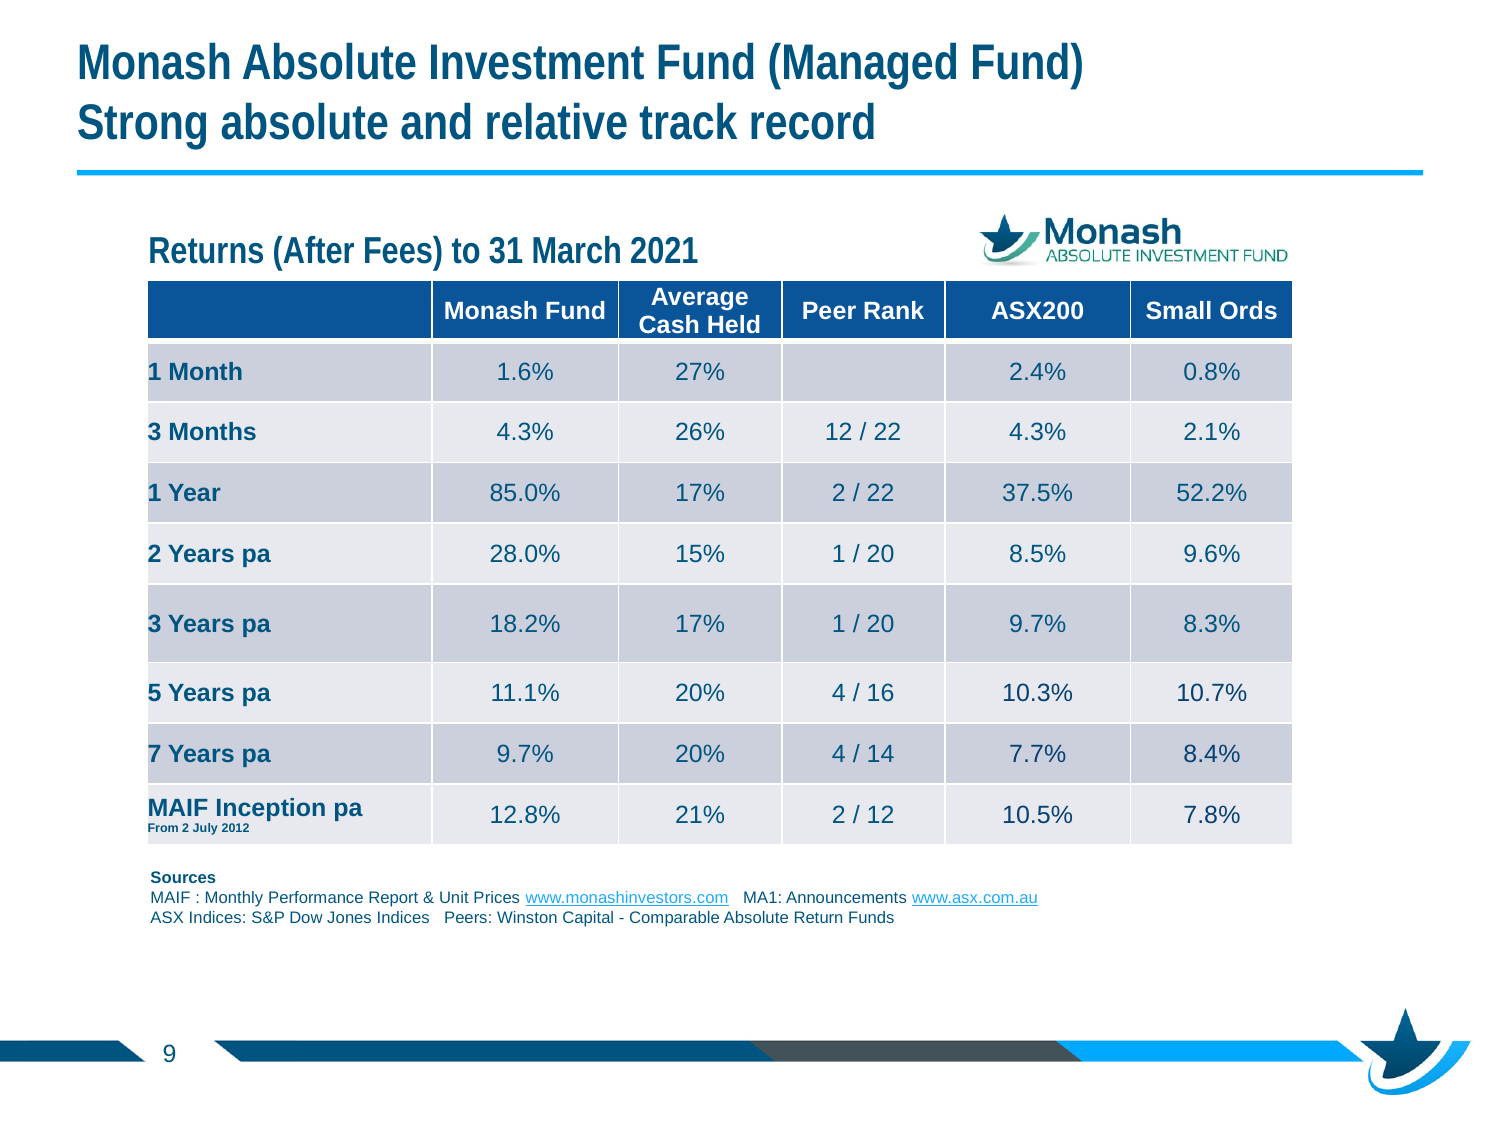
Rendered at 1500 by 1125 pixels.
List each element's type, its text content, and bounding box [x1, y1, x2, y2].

table_cell 2.4% [946, 344, 1130, 401]
table_cell 3 Months [148, 403, 431, 462]
table_cell 7.8% [1131, 785, 1292, 844]
table_cell 1 Month [148, 344, 431, 401]
table_cell 0.8% [1131, 344, 1292, 401]
table_cell 5 Years pa [148, 663, 431, 722]
table_header Peer Rank [783, 281, 944, 338]
table_cell 8.3% [1131, 585, 1292, 662]
text_box Returns (After Fees) to 31 March 2021 [133, 218, 878, 279]
table_cell MAIF Inception pa From 2 July 2012 [148, 785, 431, 844]
table_cell 20% [619, 663, 781, 722]
table_cell 8.4% [1131, 724, 1292, 783]
table_cell 27% [619, 344, 781, 401]
table_cell 85.0% [433, 463, 618, 522]
table_cell 15% [619, 524, 781, 583]
table_cell 18.2% [433, 585, 618, 662]
table_header ASX200 [946, 281, 1130, 338]
table_cell 12.8% [433, 785, 618, 844]
table_cell 52.2% [1131, 463, 1292, 522]
table_cell 4.3% [946, 403, 1130, 462]
table_cell 8.5% [946, 524, 1130, 583]
table_cell 37.5% [946, 463, 1130, 522]
table_cell 2 / 22 [783, 463, 944, 522]
table_cell 26% [619, 403, 781, 462]
text_box Sources MAIF : Monthly Performance Report & Unit Prices www.monashinvestors.com MA1: Announcements www.asx.com.au ASX Indices: S&P Dow Jones Indices Peers: Winston Capital - Comparable Absolute Return Funds [135, 859, 1282, 935]
table_cell 4.3% [433, 403, 618, 462]
picture [0, 0, 1500, 1125]
table_cell 10.3% [946, 663, 1130, 722]
table_cell 7.7% [946, 724, 1130, 783]
table_cell 11.1% [433, 663, 618, 722]
slide_number 9 [147, 1016, 498, 1089]
table_header Monash Fund [433, 281, 618, 338]
table_cell 28.0% [433, 524, 618, 583]
title Monash Absolute Investment Fund (Managed Fund) Strong absolute and relative track record [62, 0, 1413, 184]
table_cell 21% [619, 785, 781, 844]
table_header Small Ords [1131, 288, 1292, 338]
table_header Average Cash Held [619, 281, 781, 338]
table_cell [783, 344, 944, 401]
table_cell 20% [619, 724, 781, 783]
table_cell 2.1% [1131, 403, 1292, 462]
table_header [148, 281, 431, 338]
table_cell 9.7% [946, 585, 1130, 662]
table_cell 17% [619, 585, 781, 662]
table_cell 1 Year [148, 463, 431, 522]
table_cell 1 / 20 [783, 585, 944, 662]
table_cell 1 / 20 [783, 524, 944, 583]
table_cell 12 / 22 [783, 403, 944, 462]
table_cell 1.6% [433, 344, 618, 401]
table_cell 7 Years pa [148, 724, 431, 783]
table_cell 10.7% [1131, 663, 1292, 722]
table_cell 9.6% [1131, 524, 1292, 583]
table_cell 10.5% [946, 785, 1130, 844]
table_cell 4 / 16 [783, 663, 944, 722]
table_cell 3 Years pa [148, 585, 431, 662]
table_cell 4 / 14 [783, 724, 944, 783]
table_cell 9.7% [433, 724, 618, 783]
table_cell 17% [619, 463, 781, 522]
table_cell 2 / 12 [783, 785, 944, 844]
table_cell 2 Years pa [148, 524, 431, 583]
